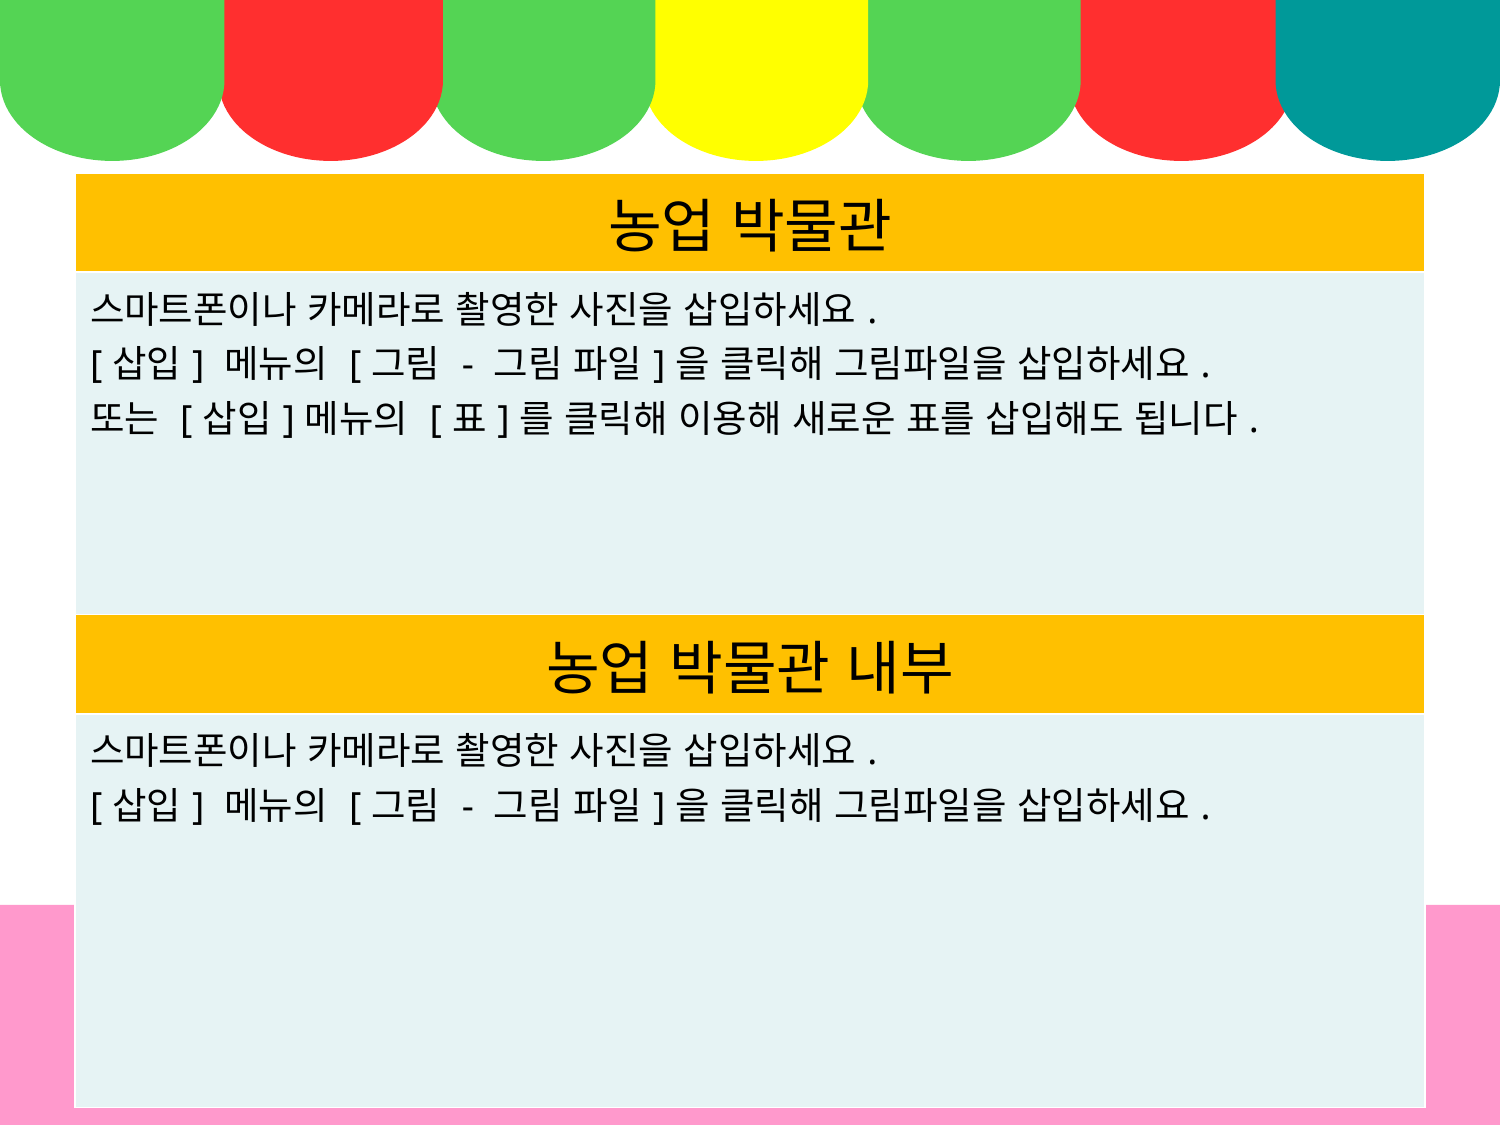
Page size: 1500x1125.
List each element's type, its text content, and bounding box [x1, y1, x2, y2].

table_header 농업 박물관 [76, 174, 1424, 271]
table_cell 농업 박물관 내부 [76, 615, 1424, 713]
table_cell 스마트폰이나 카메라로 촬영한 사진을 삽입하세요. [삽입] 메뉴의 [그림 - 그림 파일]을 클릭해 그림파일을 삽입하세요. [76, 715, 1424, 1107]
table_cell 스마트폰이나 카메라로 촬영한 사진을 삽입하세요. [삽입] 메뉴의 [그림 - 그림 파일]을 클릭해 그림파일을 삽입하세요. 또는 [삽입]메뉴의 [표]를 클릭해 이용해 새로운 표를 삽입해도 됩니다. [76, 273, 1424, 614]
